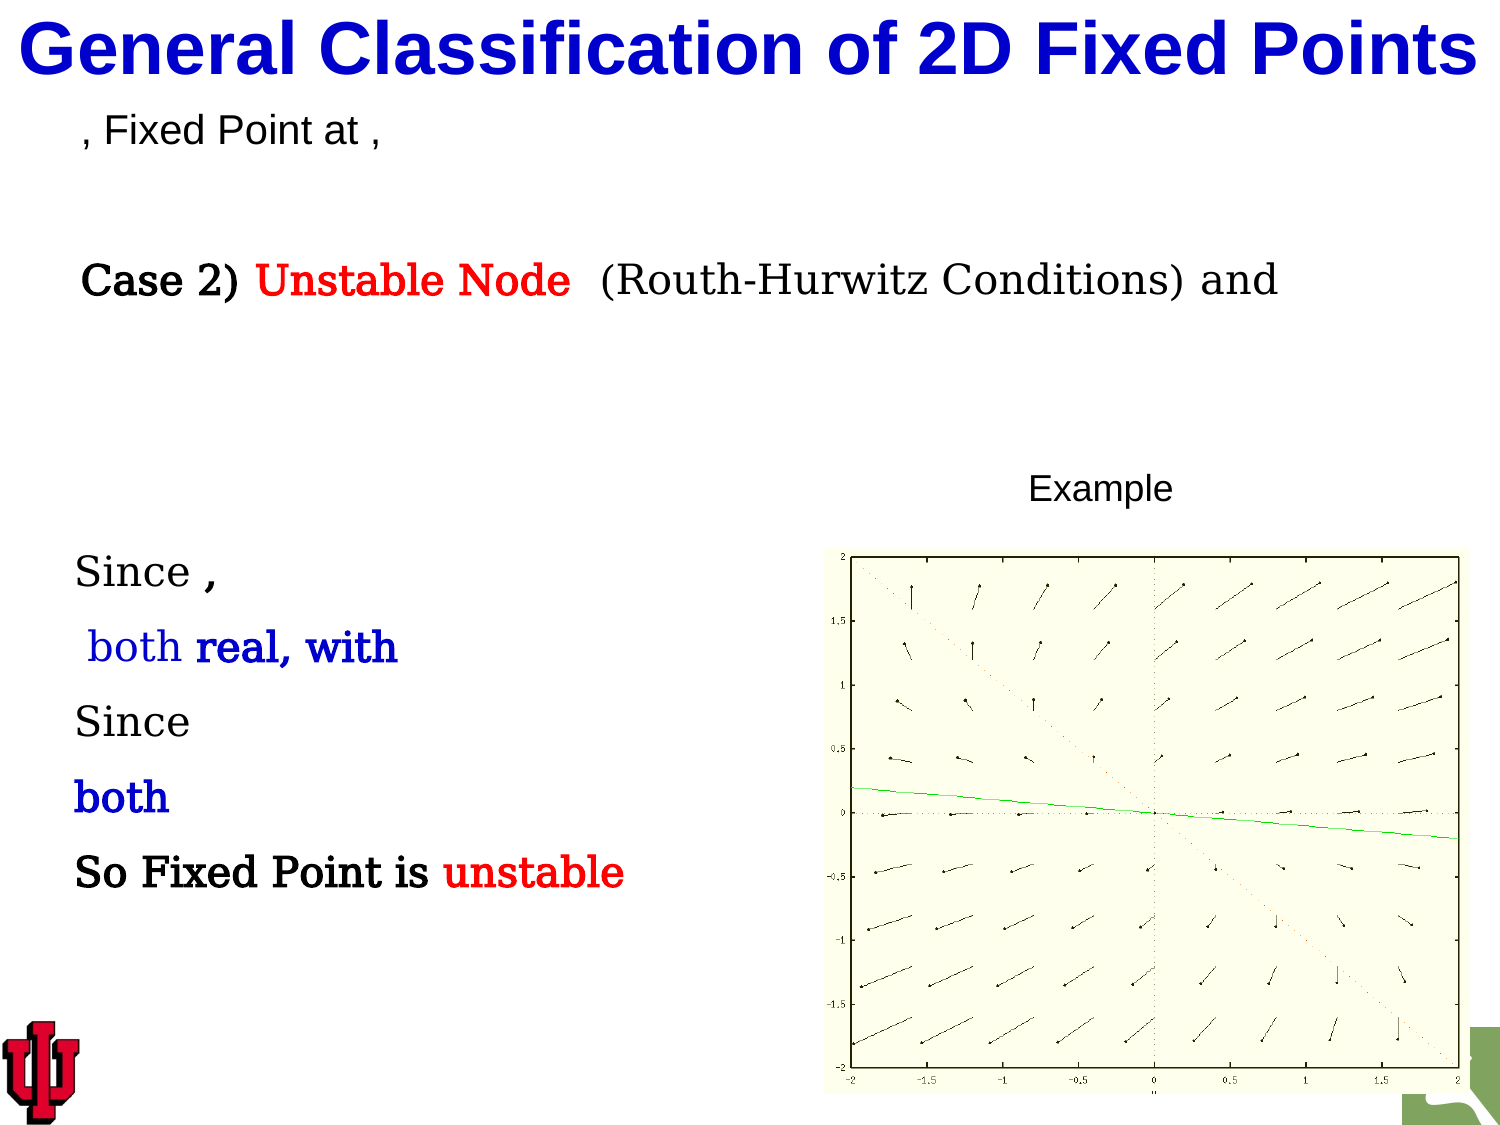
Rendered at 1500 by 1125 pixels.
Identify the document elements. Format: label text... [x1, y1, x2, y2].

picture [0, 1020, 80, 1125]
picture [823, 547, 1500, 1125]
title General Classification of 2D Fixed Points [0, 0, 1500, 90]
